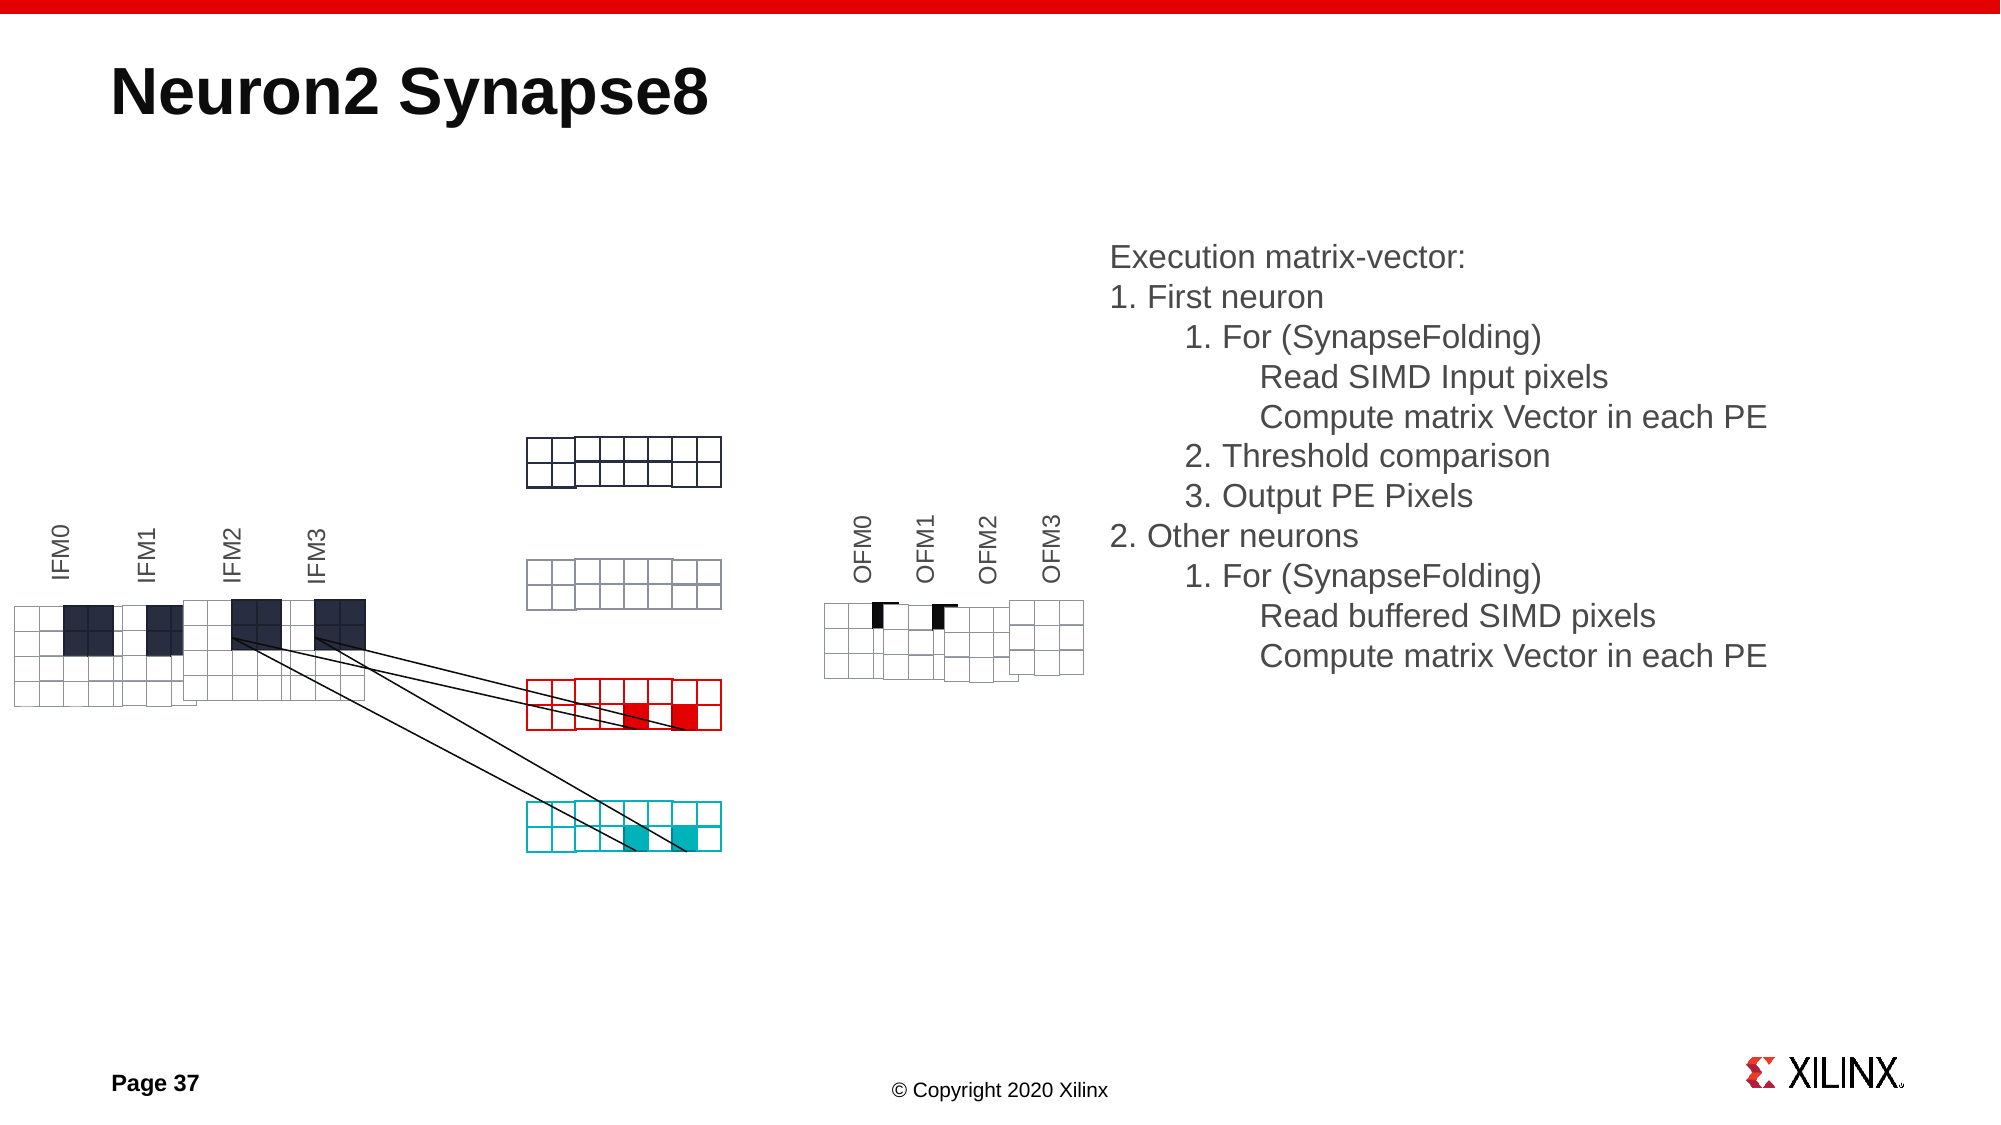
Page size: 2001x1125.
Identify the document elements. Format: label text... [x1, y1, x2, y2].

text_box OFM3 [1027, 499, 1073, 585]
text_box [623, 558, 674, 609]
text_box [14, 605, 113, 706]
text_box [823, 603, 898, 679]
text_box OFM0 [838, 500, 884, 585]
text_box IFM1 [122, 512, 168, 585]
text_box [527, 559, 577, 610]
title Neuron2 Synapse8 [95, 50, 1905, 210]
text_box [883, 604, 958, 680]
text_box IFM2 [208, 512, 254, 585]
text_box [182, 600, 282, 701]
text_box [944, 606, 1019, 682]
text_box OFM2 [964, 500, 1009, 586]
text_box OFM1 [901, 499, 947, 585]
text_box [1009, 599, 1084, 675]
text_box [527, 437, 577, 488]
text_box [687, 679, 722, 730]
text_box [623, 436, 674, 487]
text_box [672, 559, 722, 610]
picture [1745, 1056, 1905, 1089]
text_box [266, 599, 365, 637]
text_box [687, 801, 722, 852]
text_box Execution matrix-vector: First neuron For (SynapseFolding) Read SIMD Input pixels Compute matrix Vector in each PE Threshold comparison Output PE Pixels Other neurons For (SynapseFolding) Read buffered SIMD pixels Compute matrix Vector in each PE [1109, 227, 1789, 802]
text_box IFM0 [36, 509, 82, 582]
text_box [575, 558, 623, 609]
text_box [672, 437, 722, 488]
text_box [315, 637, 687, 852]
text_box IFM3 [292, 512, 338, 585]
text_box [575, 436, 623, 487]
slide_number Page 37 [96, 1043, 257, 1104]
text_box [113, 605, 196, 706]
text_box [232, 637, 636, 851]
